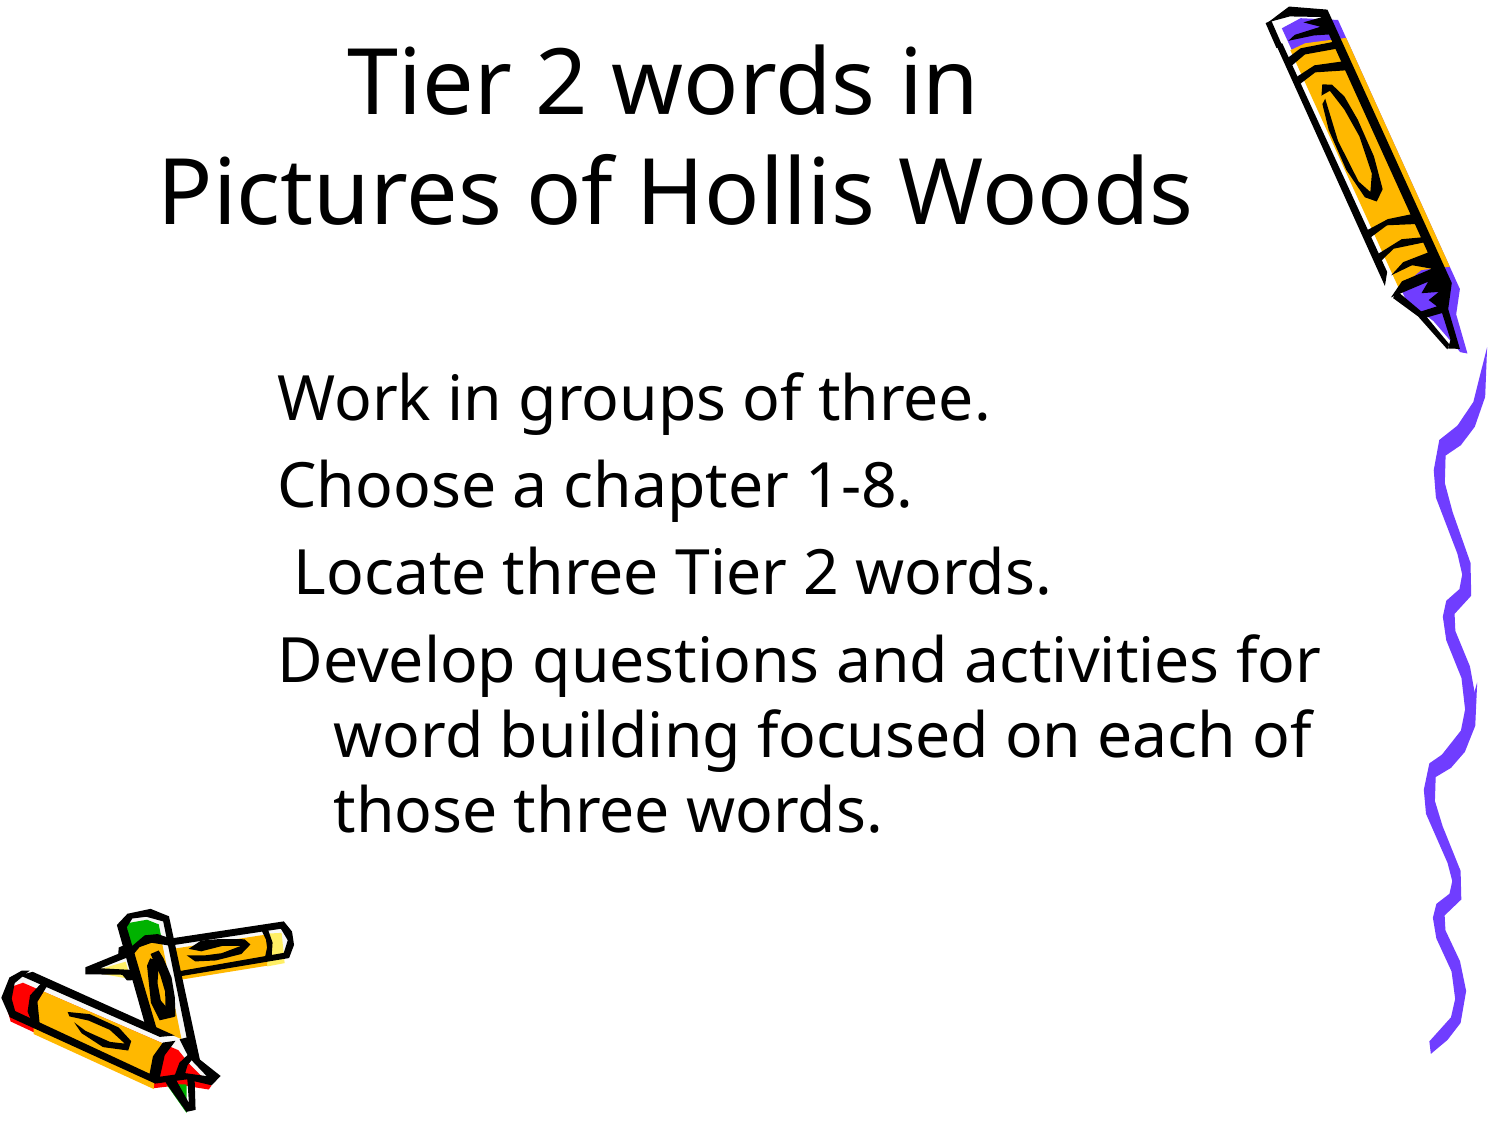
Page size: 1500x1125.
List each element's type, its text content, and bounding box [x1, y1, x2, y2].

title Tier 2 words in Pictures of Hollis Woods [112, 87, 1240, 251]
list Work in groups of three. Choose a chapter 1-8. Locate three Tier 2 words. Develop questions and activities for word building focused on each of those three words. [262, 349, 1376, 901]
